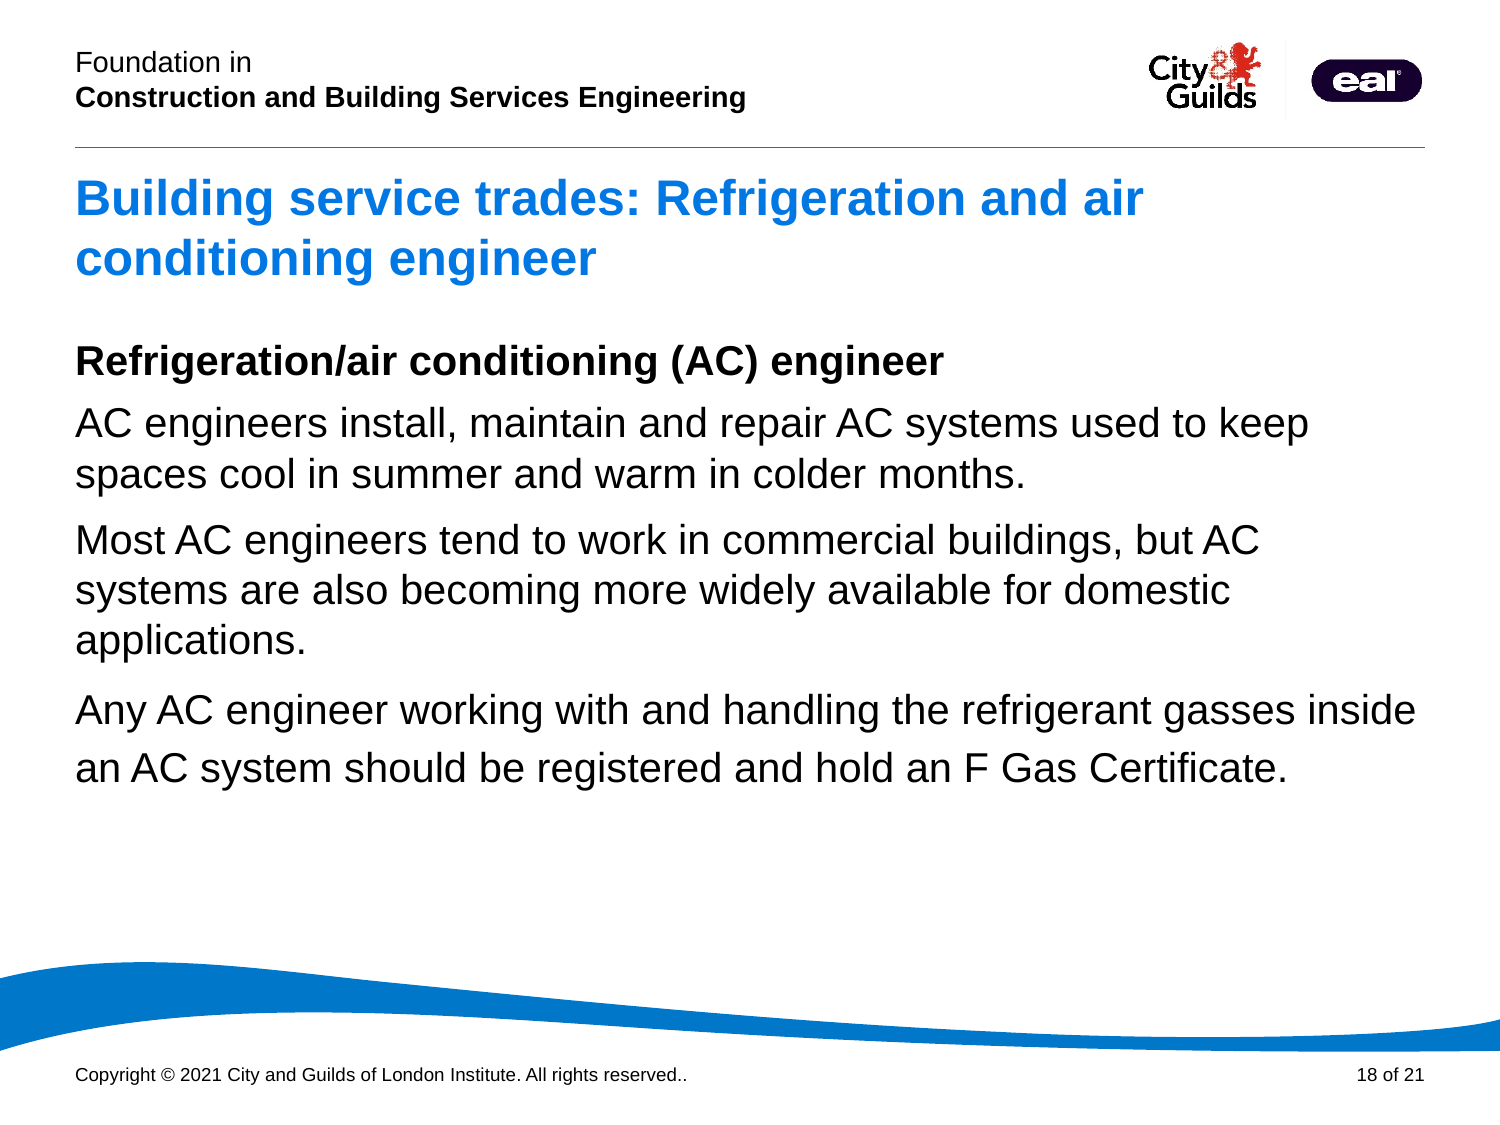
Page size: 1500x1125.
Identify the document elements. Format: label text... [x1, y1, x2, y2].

title Building service trades: Refrigeration and air conditioning engineer [74, 165, 1426, 229]
picture [1149, 38, 1422, 121]
list Refrigeration/air conditioning (AC) engineer AC engineers install, maintain and repair AC systems used to keep spaces cool in summer and warm in colder months. Most AC engineers tend to work in commercial buildings, but AC systems are also becoming more widely available for domestic applications. Any AC engineer working with and handling the refrigerant gasses inside an AC system should be registered and hold an F Gas Certificate. [74, 326, 1426, 1024]
